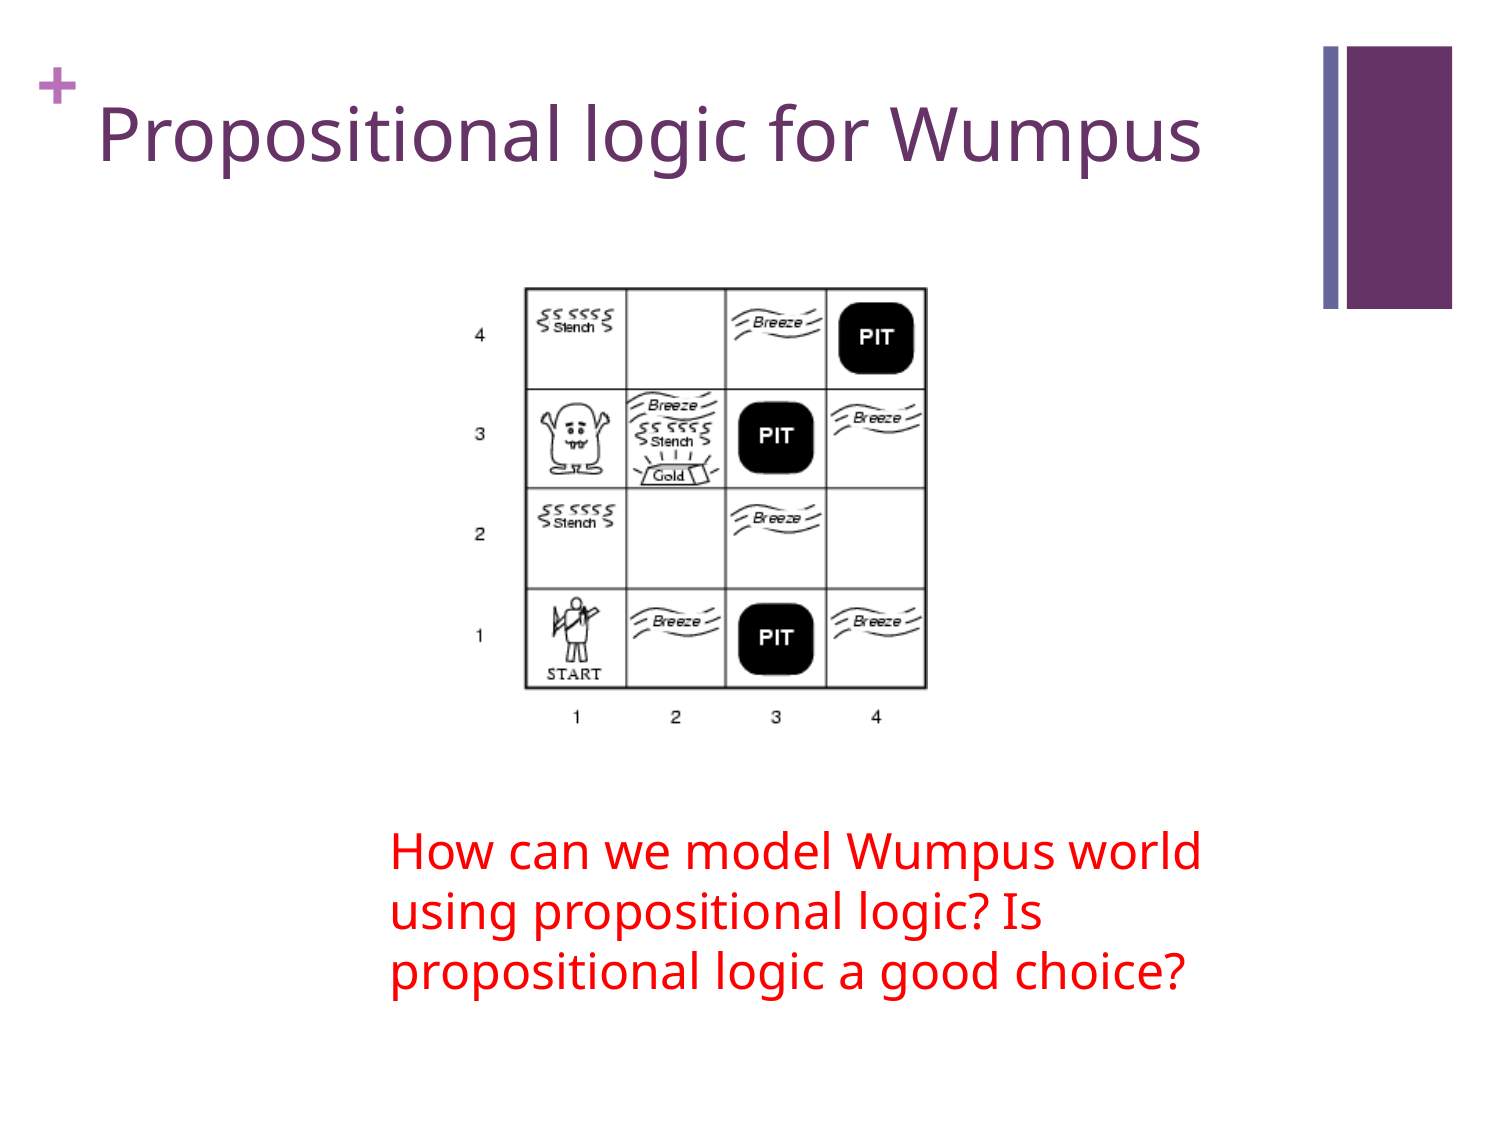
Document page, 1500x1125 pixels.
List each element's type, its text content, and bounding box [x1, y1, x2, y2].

title Propositional logic for Wumpus [81, 79, 1322, 263]
picture [472, 286, 929, 734]
text_box How can we model Wumpus world using propositional logic? Is propositional logic a good choice? [374, 812, 1288, 1008]
